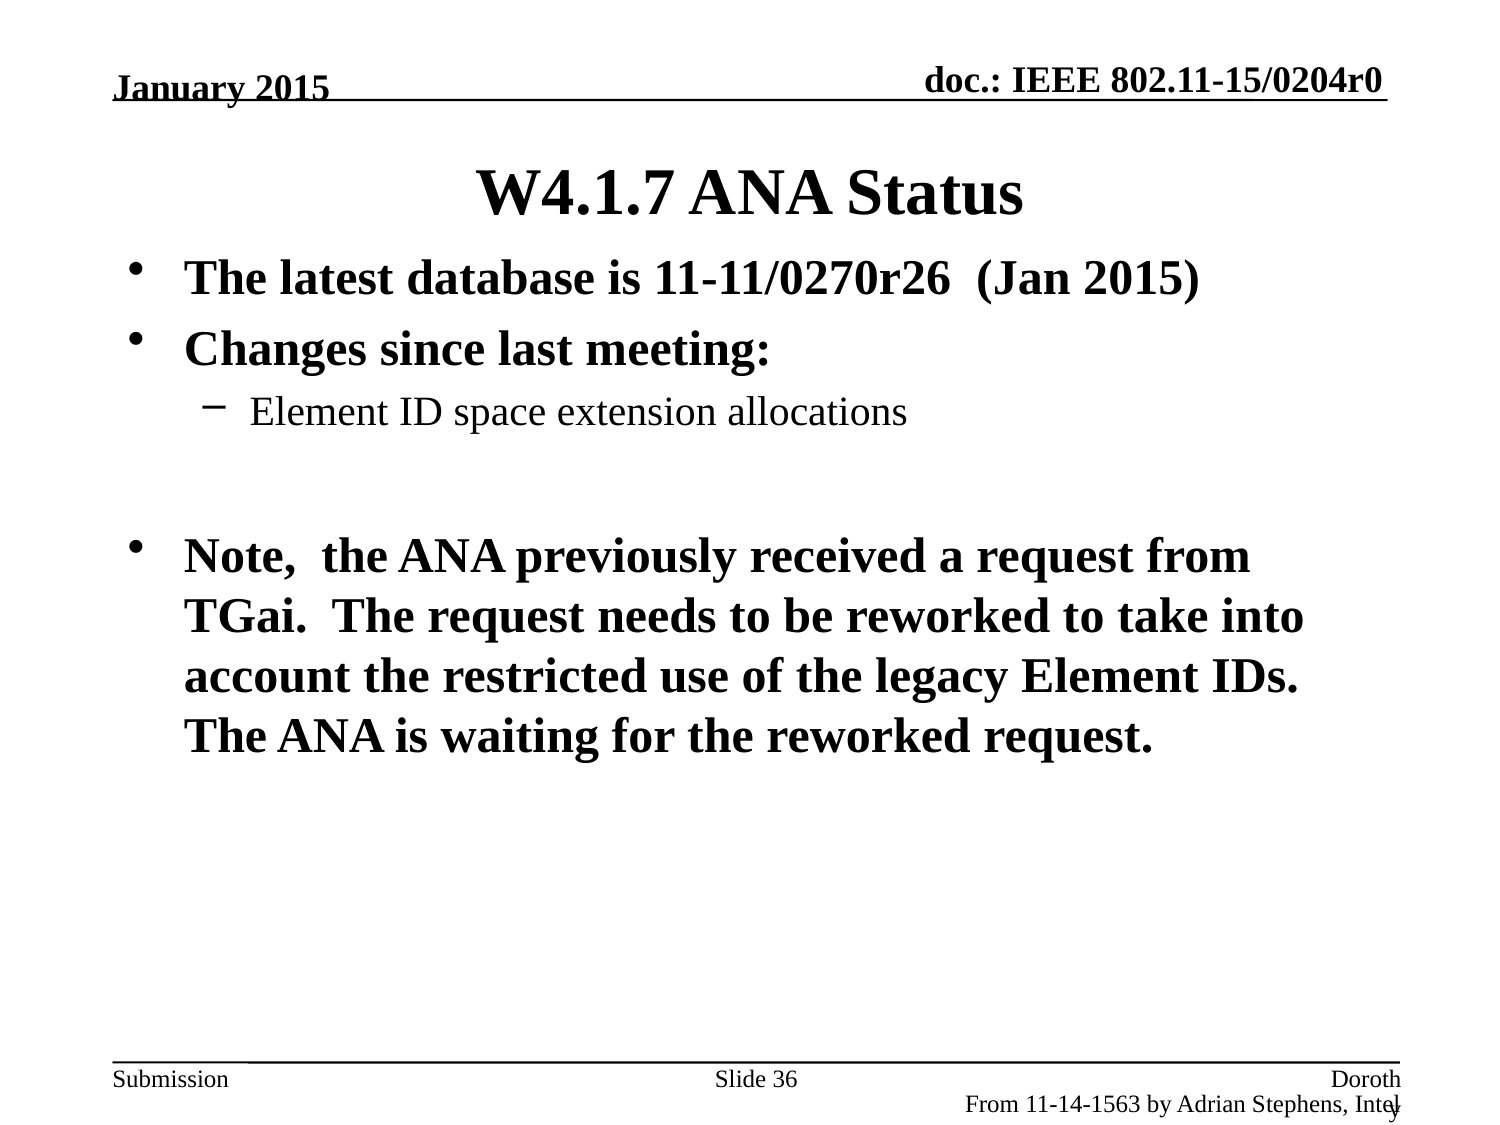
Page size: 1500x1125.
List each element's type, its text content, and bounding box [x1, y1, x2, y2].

footer Dorothy Stanley, Aruba Networks [1324, 1061, 1402, 1087]
text_box From 11-14-1563 by Adrian Stephens, Intel [964, 1087, 1402, 1118]
slide_number Slide 36 [712, 1061, 800, 1093]
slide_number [112, 62, 401, 109]
list The latest database is 11-11/0270r26 (Jan 2015) Changes since last meeting: Element ID space extension allocations Note, the ANA previously received a request from TGai. The request needs to be reworked to take into account the restricted use of the legacy Element IDs. The ANA is waiting for the reworked request. [112, 237, 1388, 1038]
title W4.1.7 ANA Status [112, 112, 1388, 237]
